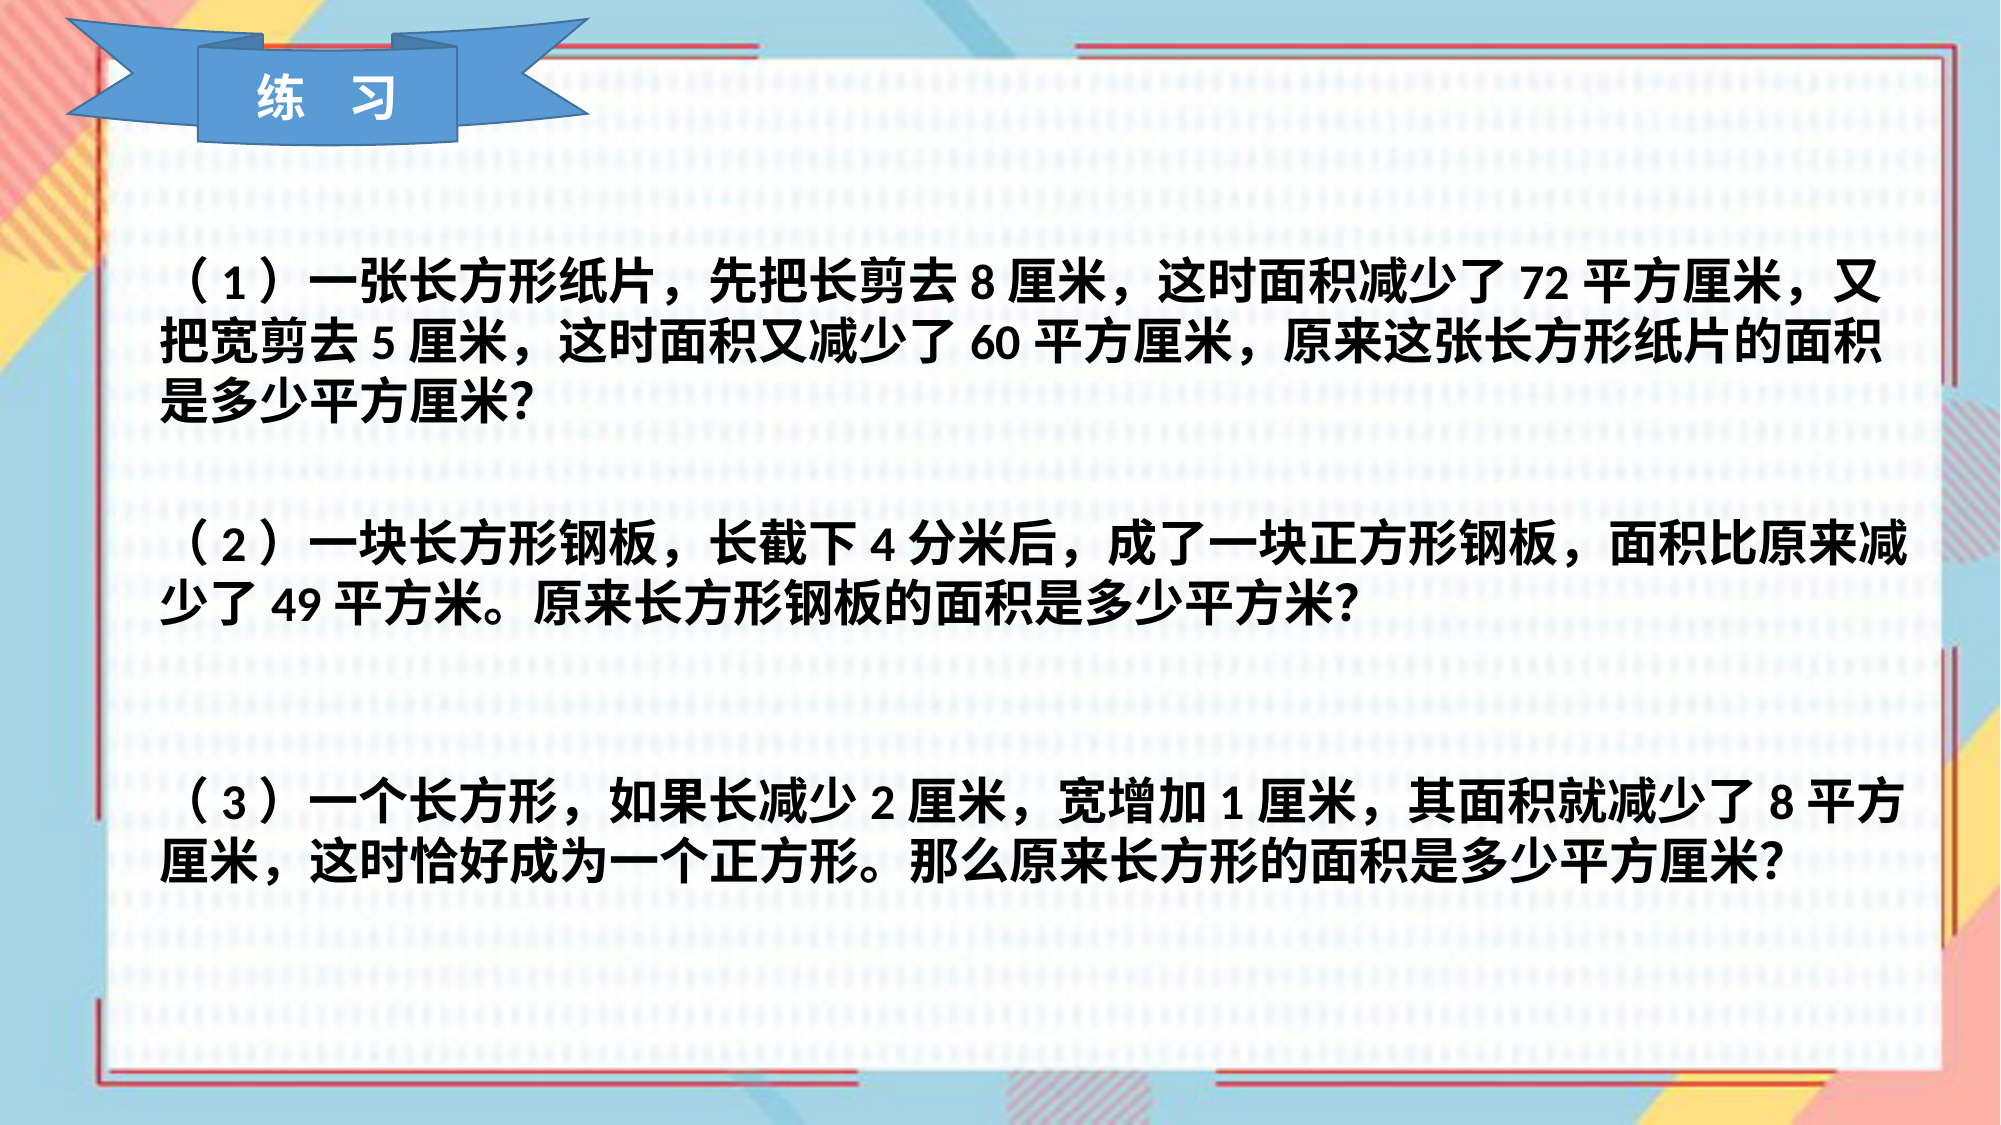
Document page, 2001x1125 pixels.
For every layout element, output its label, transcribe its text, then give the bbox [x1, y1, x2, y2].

text_box 练 习 [64, 17, 591, 147]
text_box （3）一个长方形，如果长减少2厘米，宽增加1厘米，其面积就减少了8平方厘米，这时恰好成为一个正方形。那么原来长方形的面积是多少平方厘米？ [144, 762, 1928, 898]
text_box （2）一块长方形钢板，长截下4分米后，成了一块正方形钢板，面积比原来减少了49平方米。原来长方形钢板的面积是多少平方米？ [144, 504, 1928, 639]
picture [0, 0, 2001, 1125]
text_box （1）一张长方形纸片，先把长剪去8厘米，这时面积减少了72平方厘米，又把宽剪去5厘米，这时面积又减少了60平方厘米，原来这张长方形纸片的面积是多少平方厘米？ [144, 242, 1928, 438]
